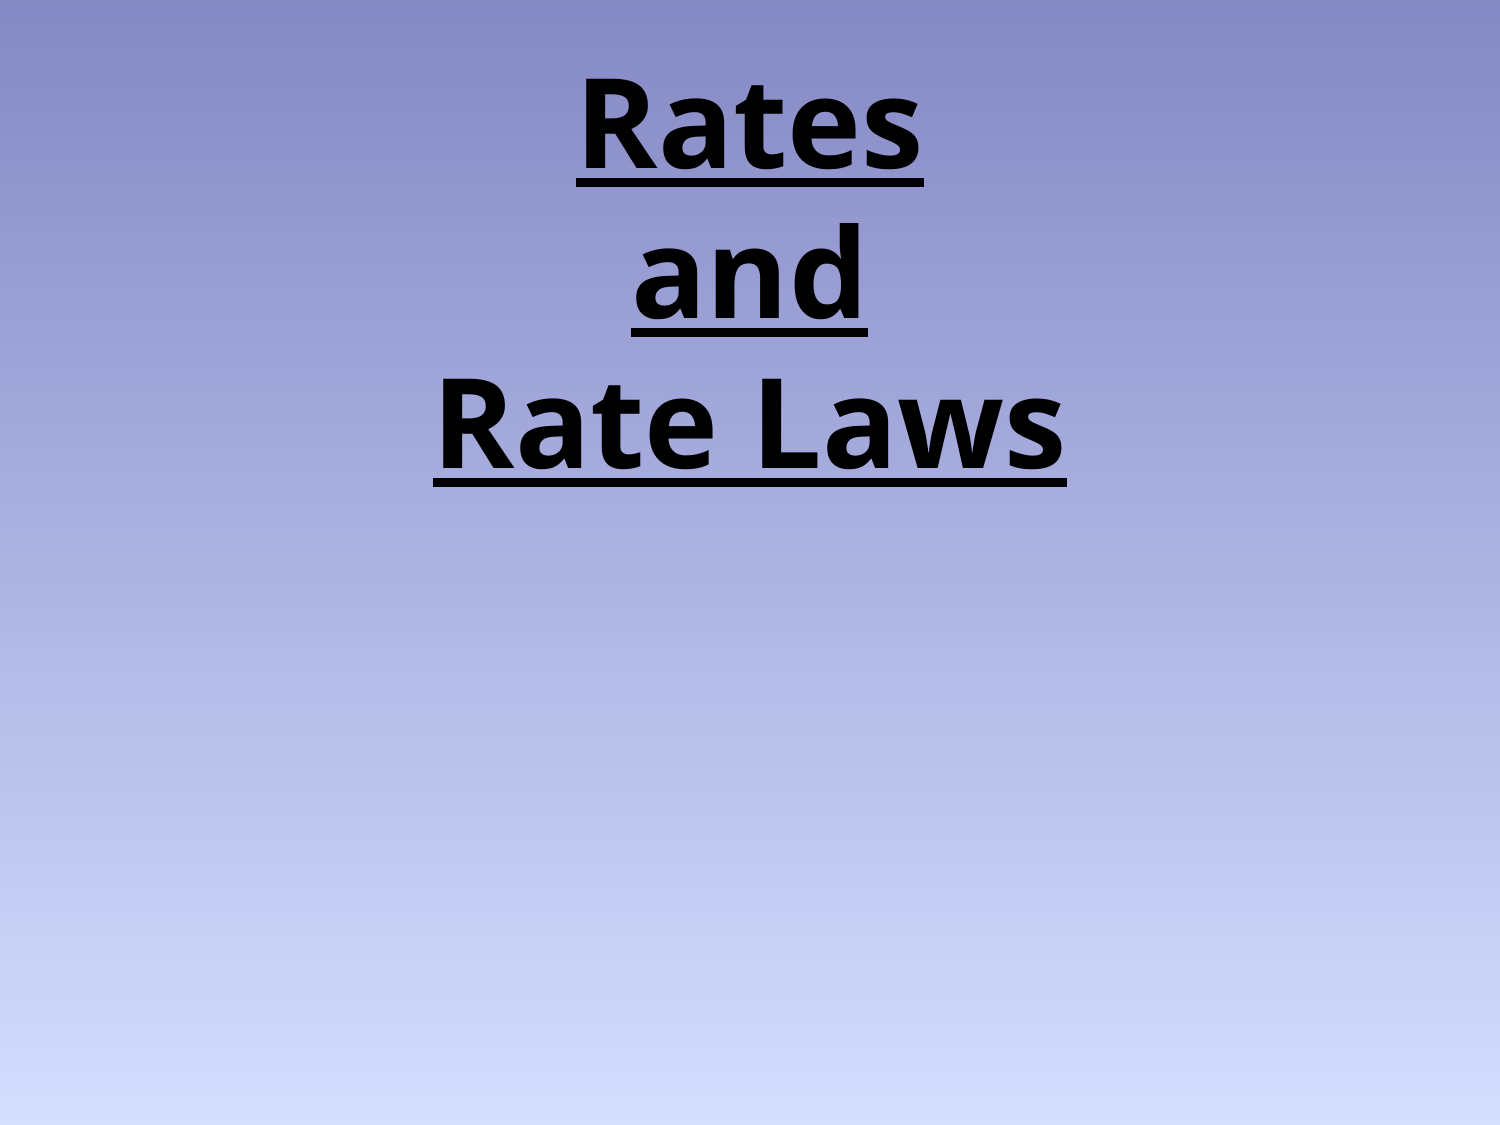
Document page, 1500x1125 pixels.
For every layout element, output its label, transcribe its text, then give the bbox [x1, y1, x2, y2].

title Rates and Rate Laws [112, 0, 1388, 538]
